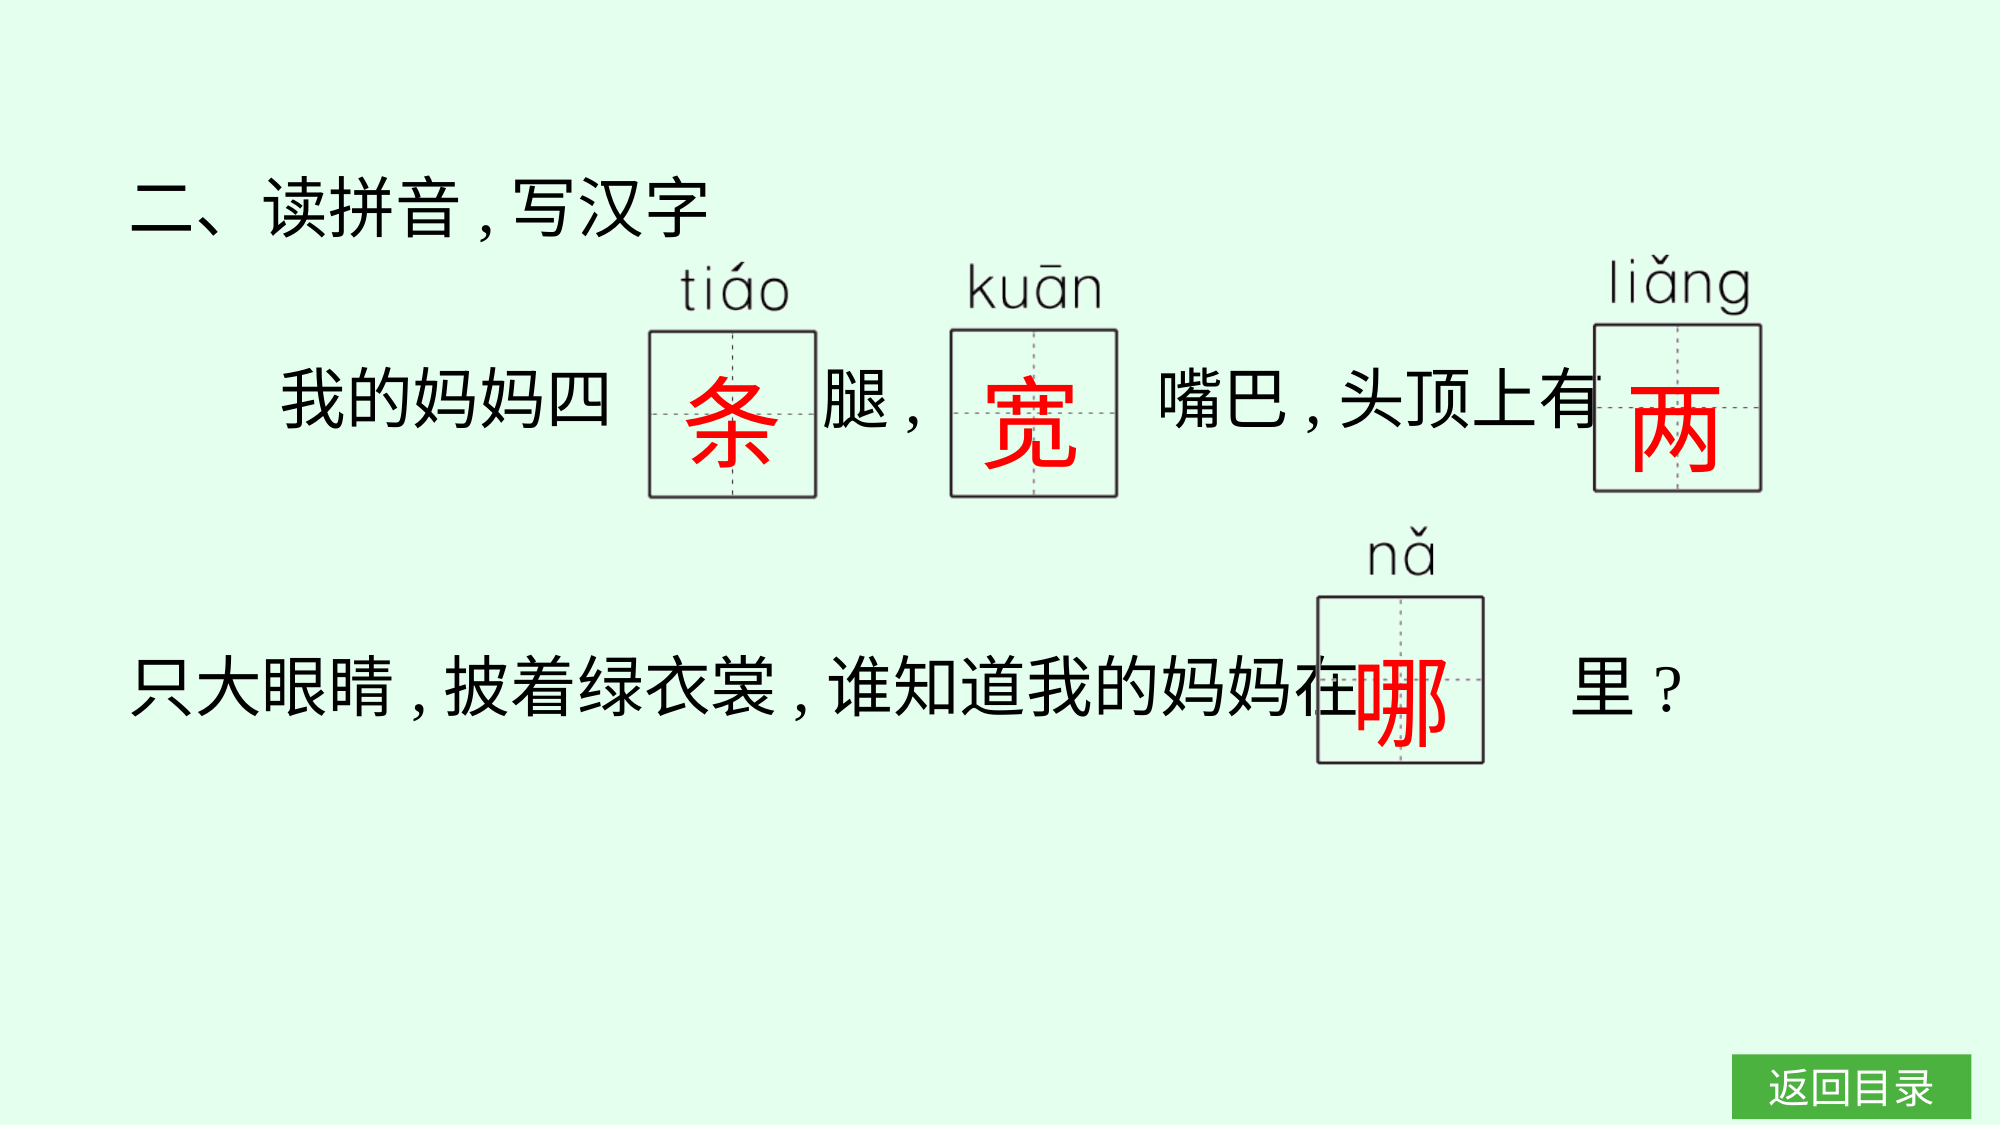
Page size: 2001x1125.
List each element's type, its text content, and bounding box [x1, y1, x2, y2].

text_box 二、读拼音,写汉字 我的妈妈四 腿, 嘴巴,头顶上有 只大眼睛,披着绿衣裳,谁知道我的妈妈在 里? [113, 142, 1887, 733]
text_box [633, 247, 1779, 776]
